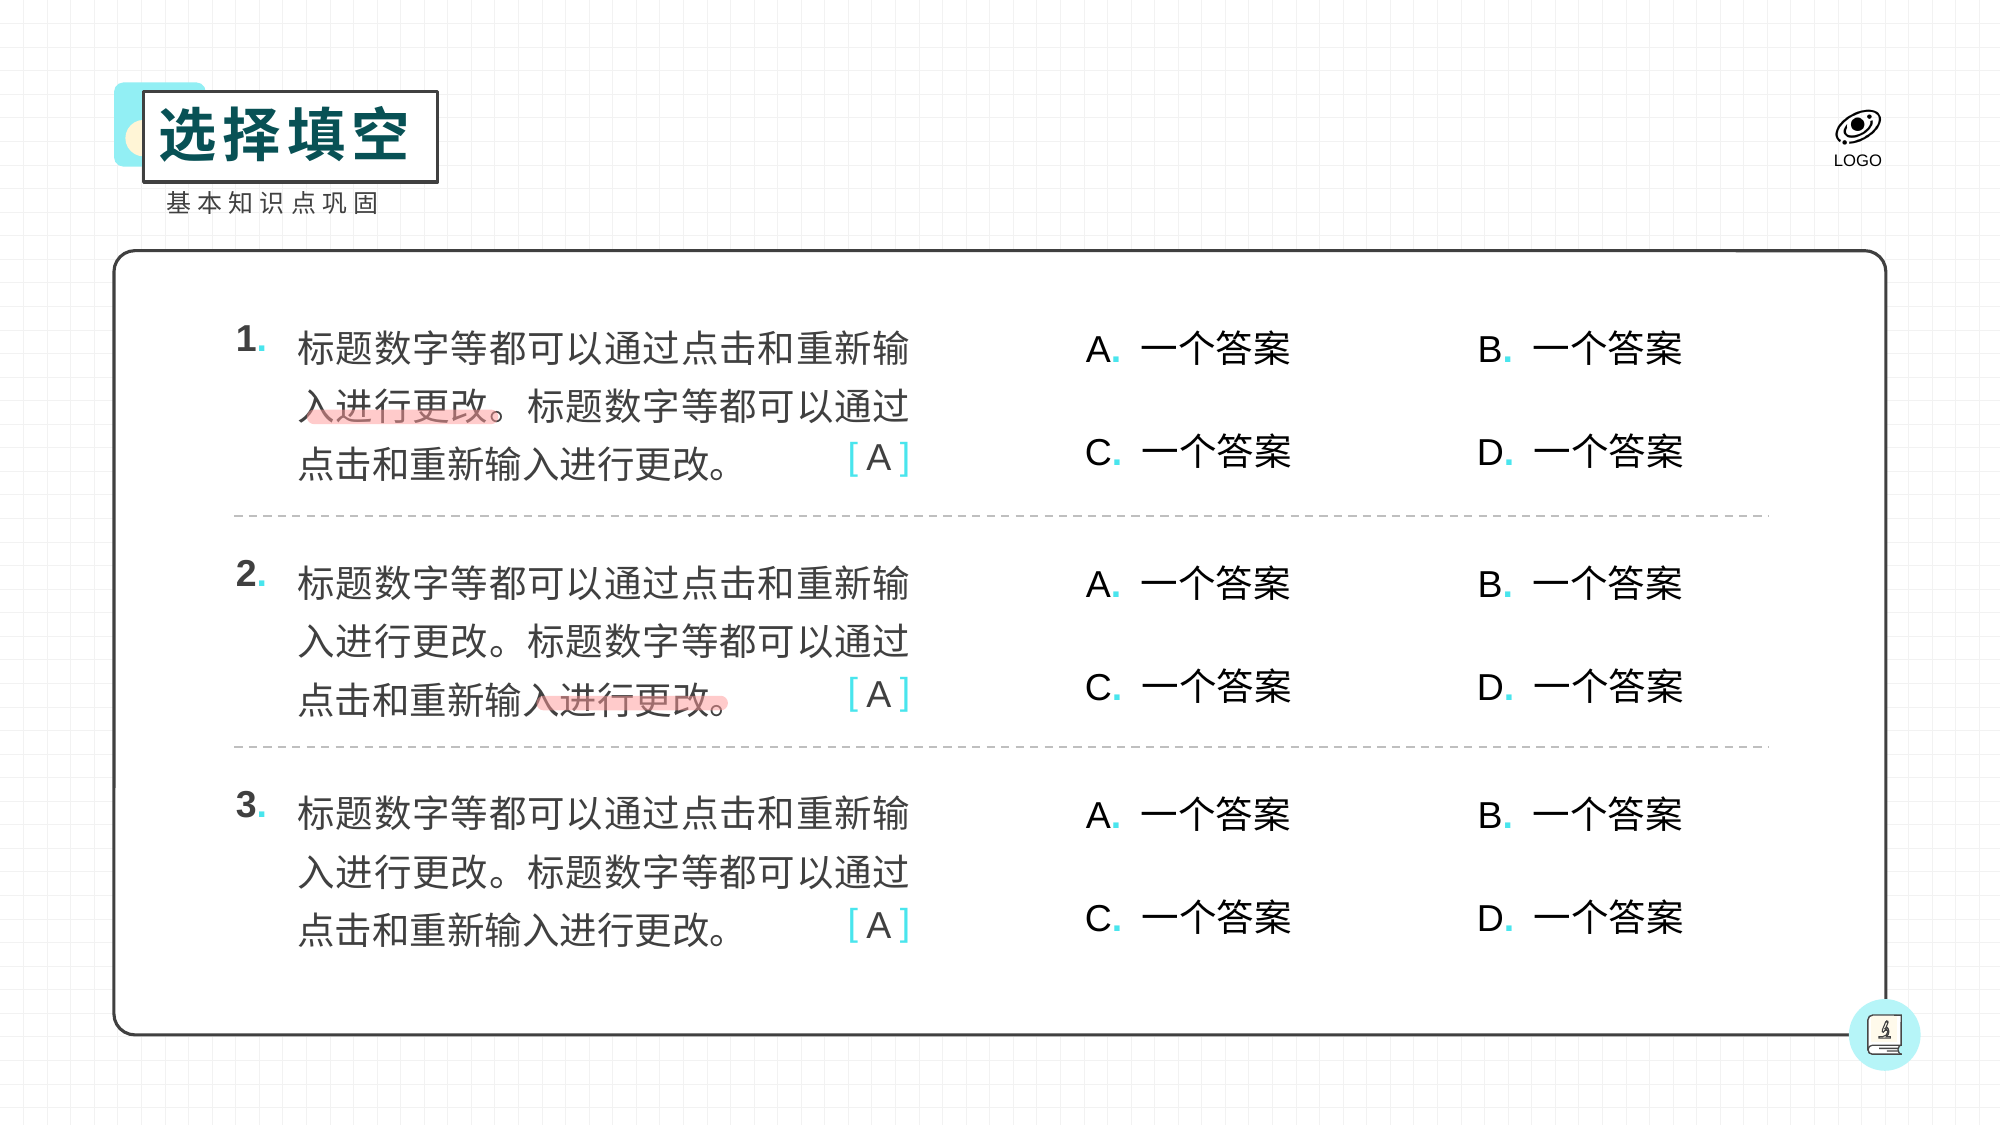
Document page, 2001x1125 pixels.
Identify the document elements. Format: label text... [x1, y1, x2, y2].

text_box B. 一个答案 [1463, 783, 1698, 844]
text_box A [851, 893, 907, 954]
text_box A. 一个答案 [1071, 552, 1306, 613]
text_box A [851, 425, 907, 486]
text_box C. 一个答案 [1070, 886, 1307, 947]
text_box C. 一个答案 [1070, 655, 1307, 716]
text_box 1. [221, 306, 283, 367]
picture [1831, 100, 1885, 154]
list 基本知识点巩固 [151, 184, 403, 226]
text_box D. 一个答案 [1462, 655, 1699, 716]
text_box 2. [221, 542, 283, 602]
text_box A. 一个答案 [1071, 783, 1306, 844]
text_box C. 一个答案 [1070, 420, 1307, 481]
text_box [ ] [832, 659, 926, 720]
list 选择填空 [142, 90, 439, 184]
text_box [ ] [832, 890, 926, 950]
text_box D. 一个答案 [1462, 420, 1699, 481]
text_box 标题数字等都可以通过点击和重新输入进行更改。标题数字等都可以通过点击和重新输入进行更改。 [282, 769, 926, 960]
text_box 标题数字等都可以通过点击和重新输入进行更改。标题数字等都可以通过点击和重新输入进行更改。 [282, 303, 926, 494]
text_box A [851, 662, 907, 722]
text_box 标题数字等都可以通过点击和重新输入进行更改。标题数字等都可以通过点击和重新输入进行更改。 [282, 538, 926, 729]
text_box [ ] [832, 424, 926, 485]
text_box D. 一个答案 [1462, 886, 1699, 947]
text_box 3. [221, 772, 283, 833]
text_box B. 一个答案 [1463, 552, 1698, 613]
text_box B. 一个答案 [1463, 317, 1698, 378]
text_box A. 一个答案 [1071, 317, 1306, 378]
